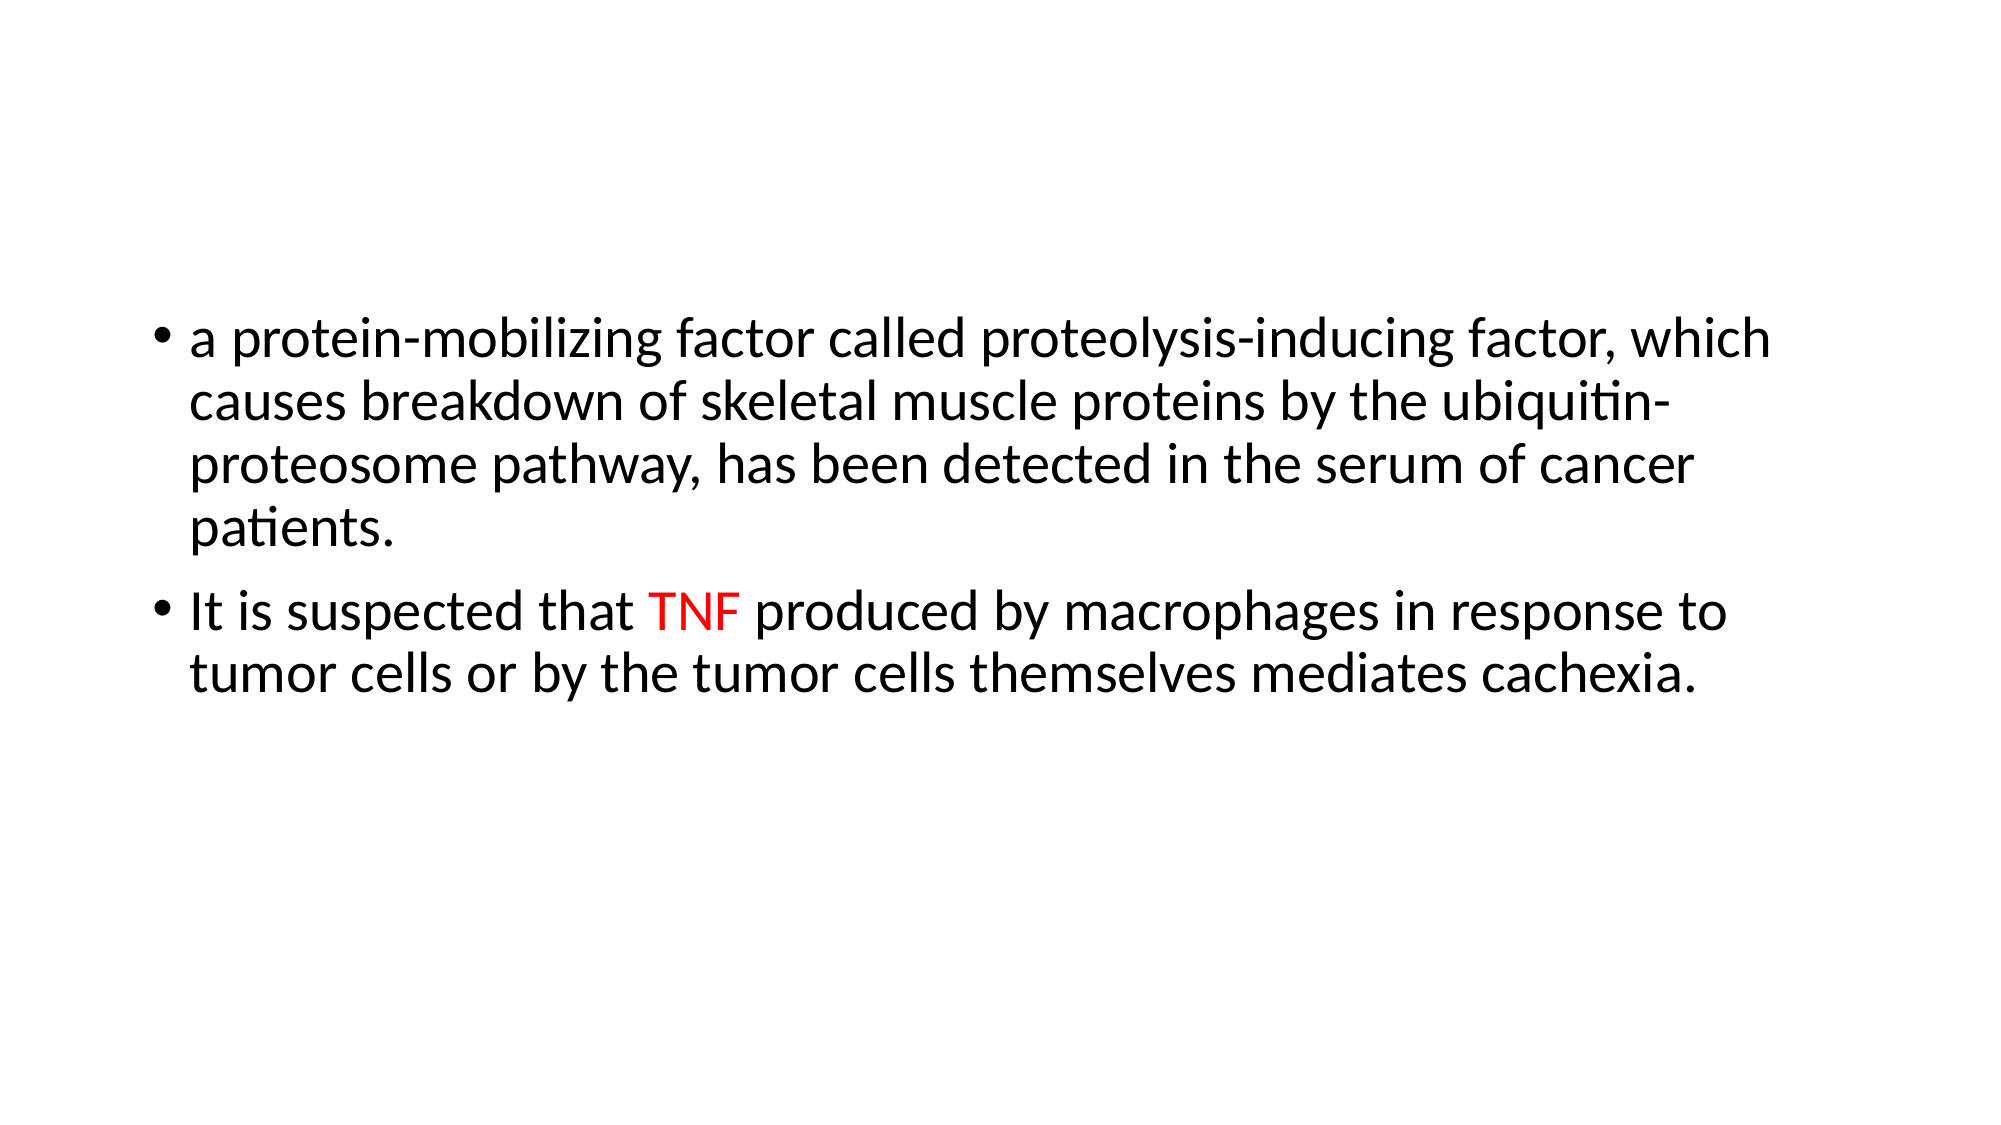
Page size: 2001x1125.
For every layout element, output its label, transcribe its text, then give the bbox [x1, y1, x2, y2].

list a protein-mobilizing factor called proteolysis-inducing factor, which causes breakdown of skeletal muscle proteins by the ubiquitin-proteosome pathway, has been detected in the serum of cancer patients. It is suspected that TNF produced by macrophages in response to tumor cells or by the tumor cells themselves mediates cachexia. [137, 299, 1863, 1014]
